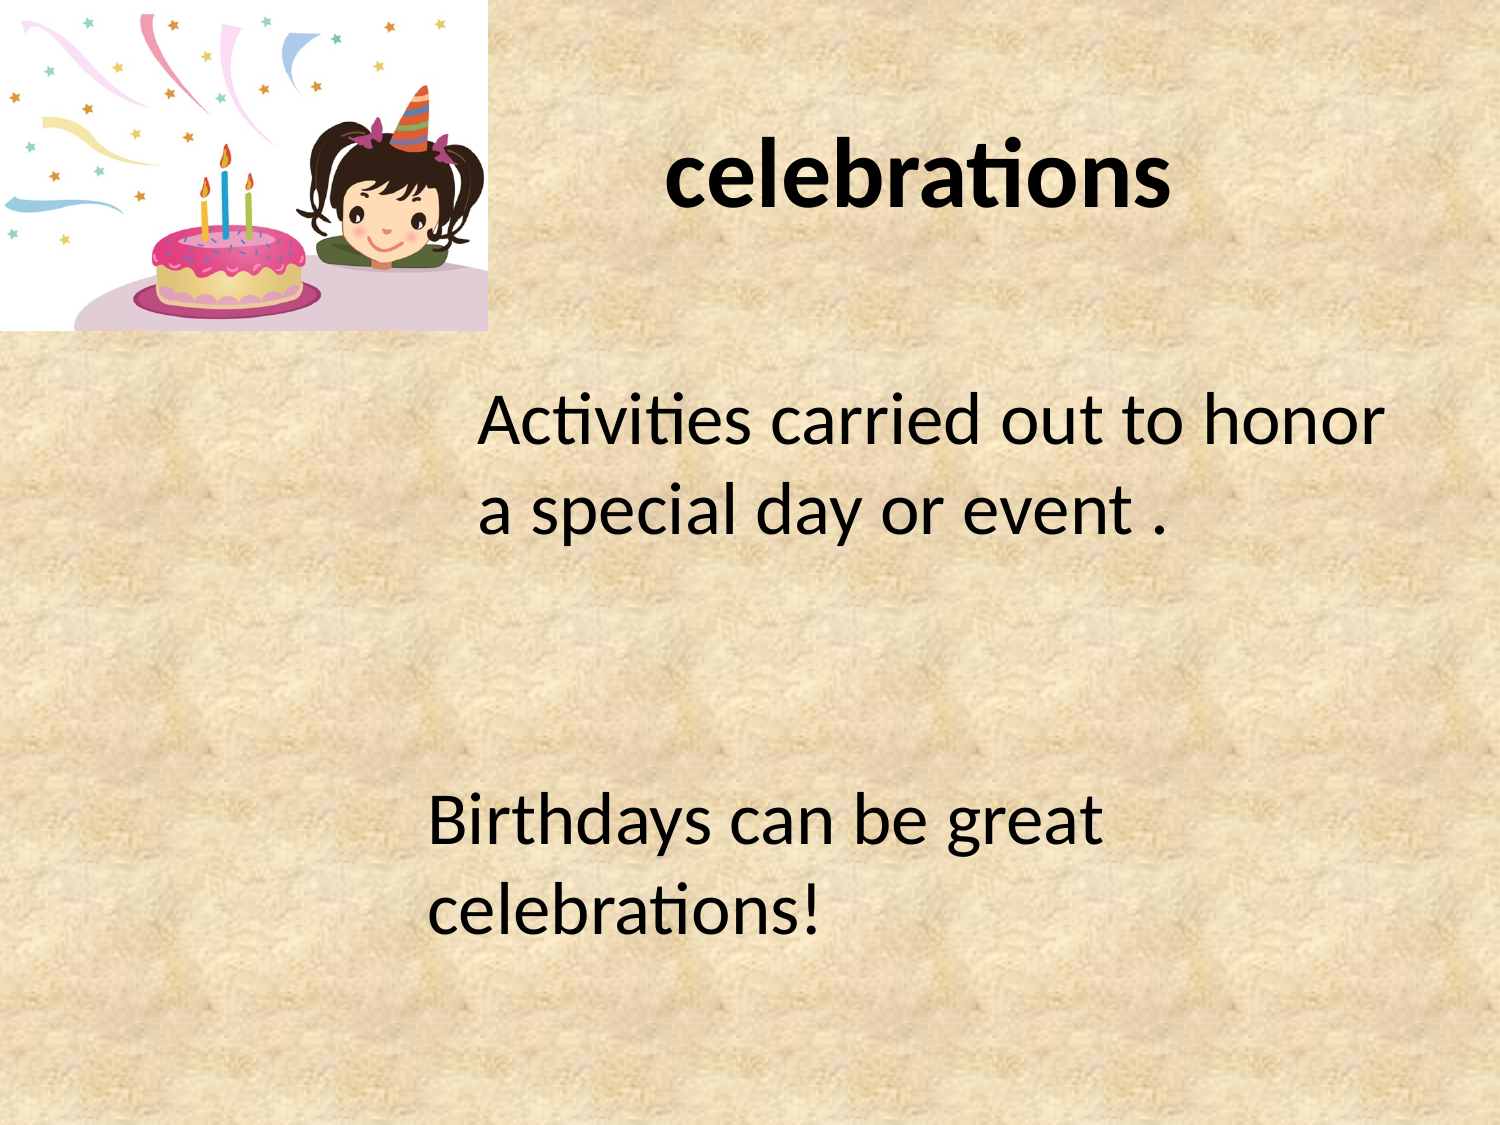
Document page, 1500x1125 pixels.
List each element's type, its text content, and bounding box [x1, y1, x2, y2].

text_box Activities carried out to honor a special day or event . [462, 362, 1413, 558]
text_box celebrations [649, 99, 1400, 235]
text_box Birthdays can be great celebrations! [412, 762, 1300, 958]
picture [0, 0, 1500, 1125]
